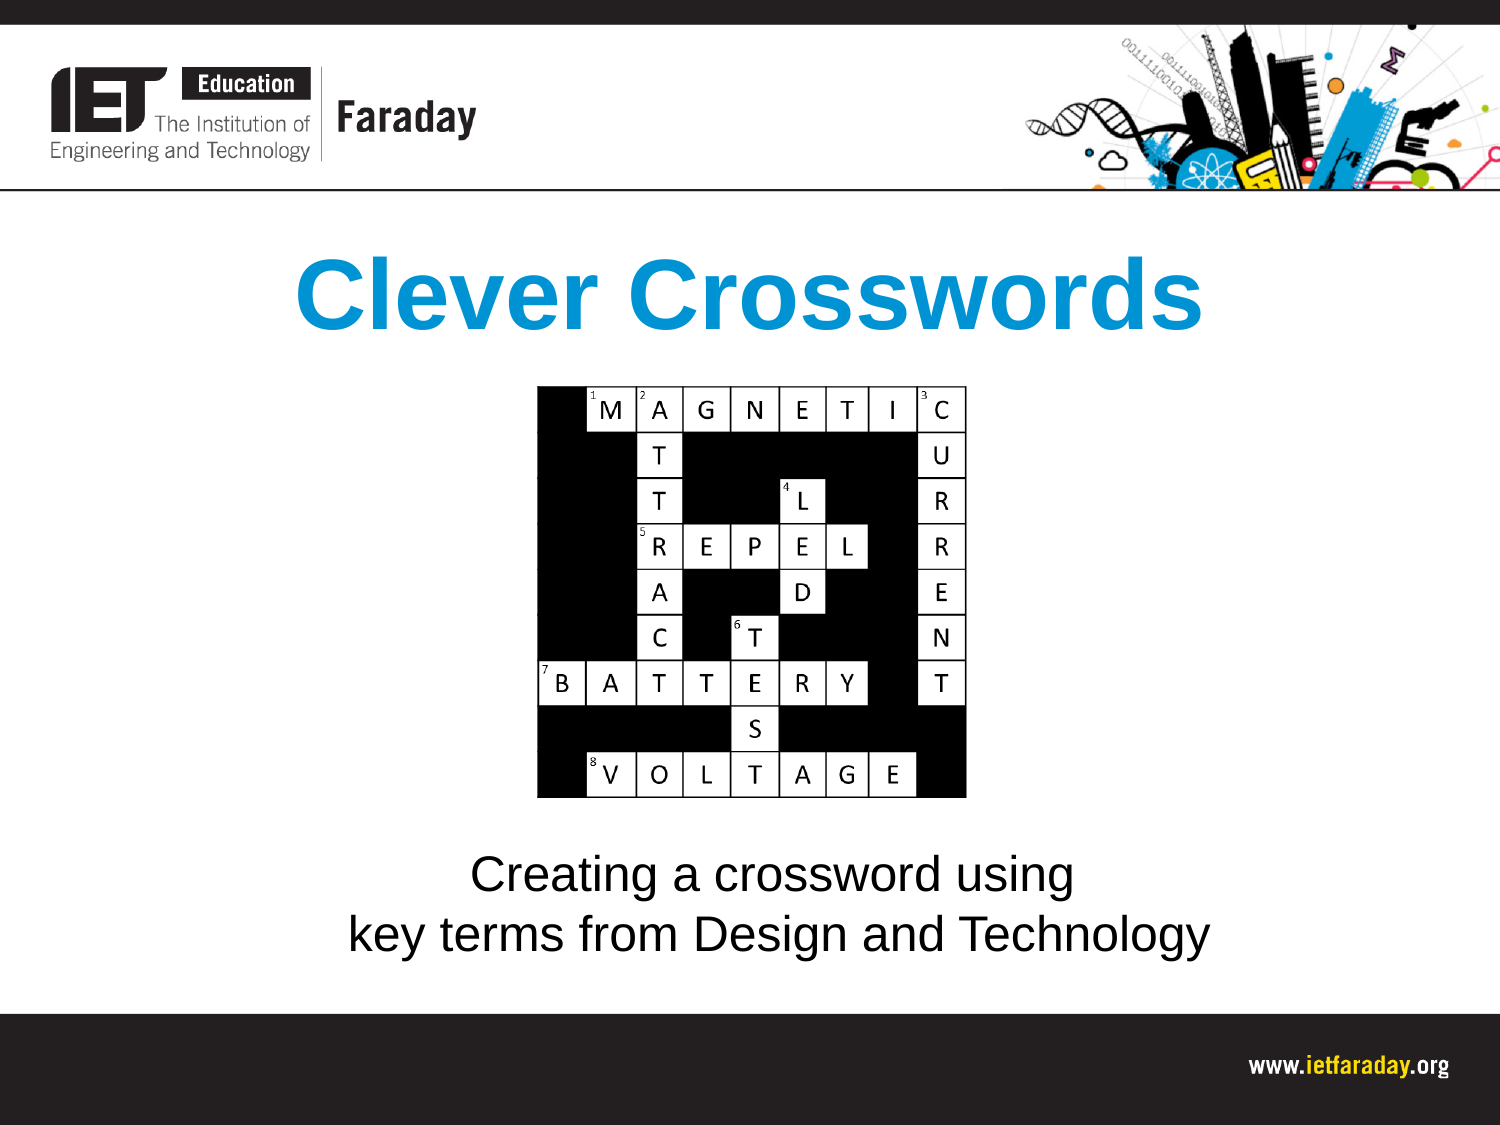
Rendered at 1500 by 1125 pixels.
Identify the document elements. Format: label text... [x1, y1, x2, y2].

text_box Clever Crosswords [165, 222, 1335, 358]
text_box Creating a crossword using key terms from Design and Technology [289, 834, 1270, 969]
picture [0, 0, 1500, 1125]
